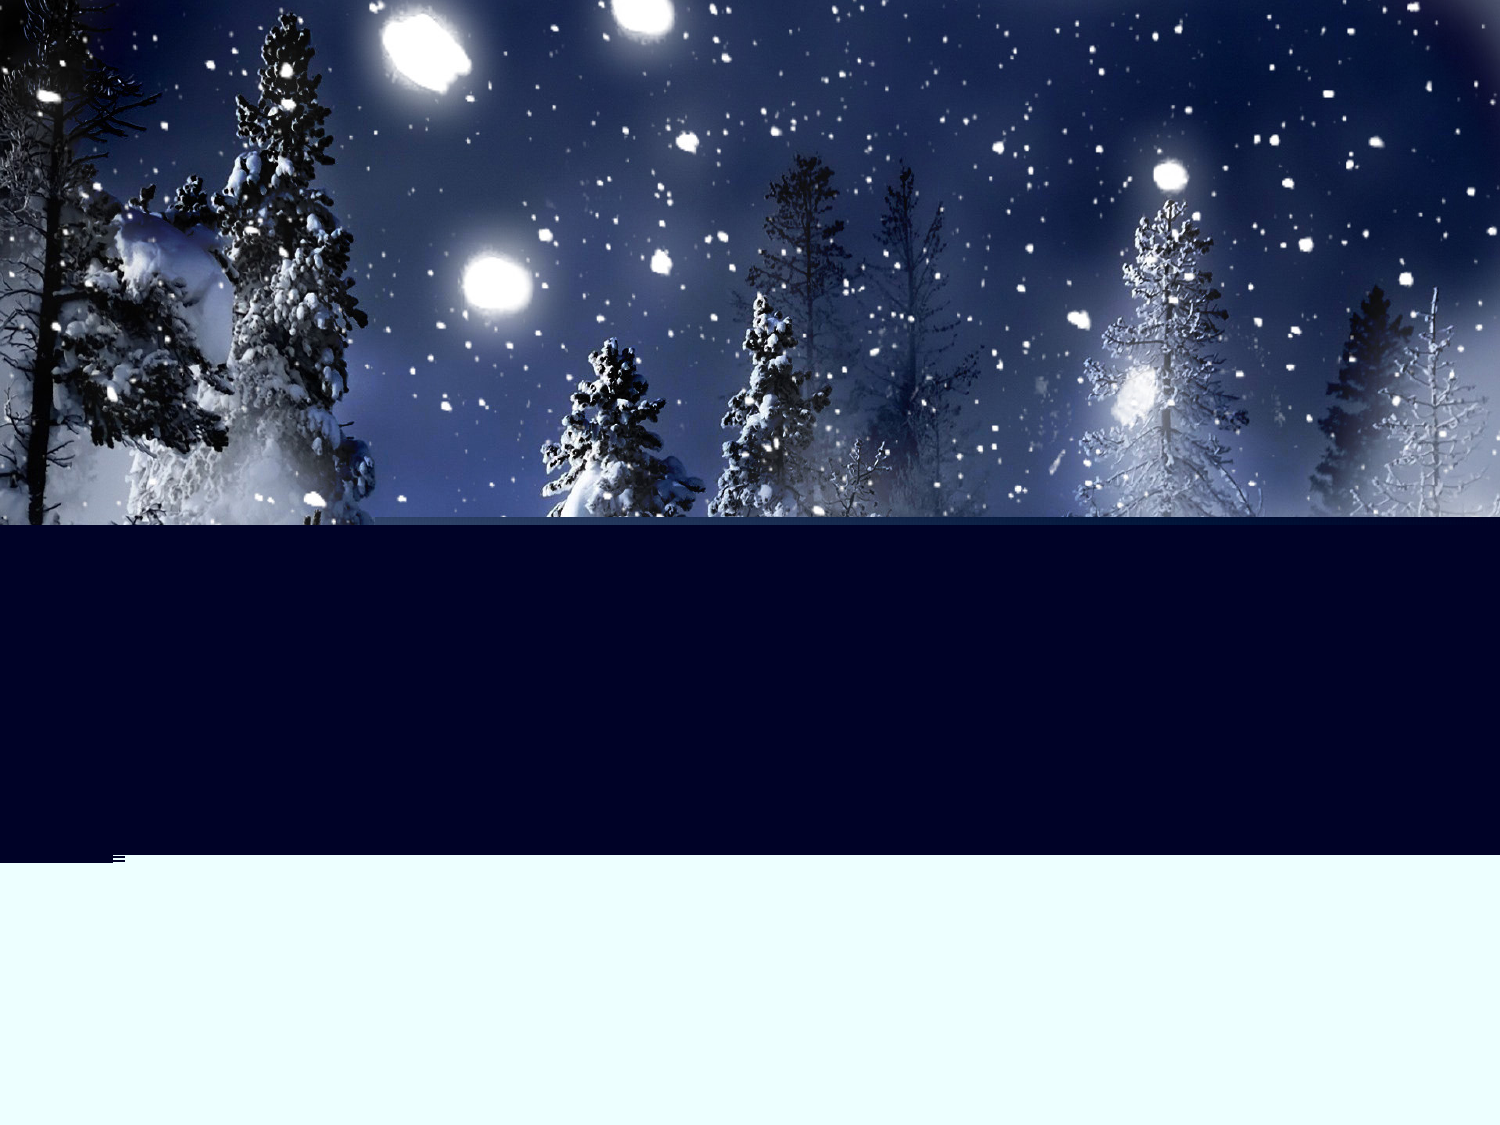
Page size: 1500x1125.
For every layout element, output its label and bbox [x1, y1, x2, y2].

list [0, 0, 1500, 1125]
